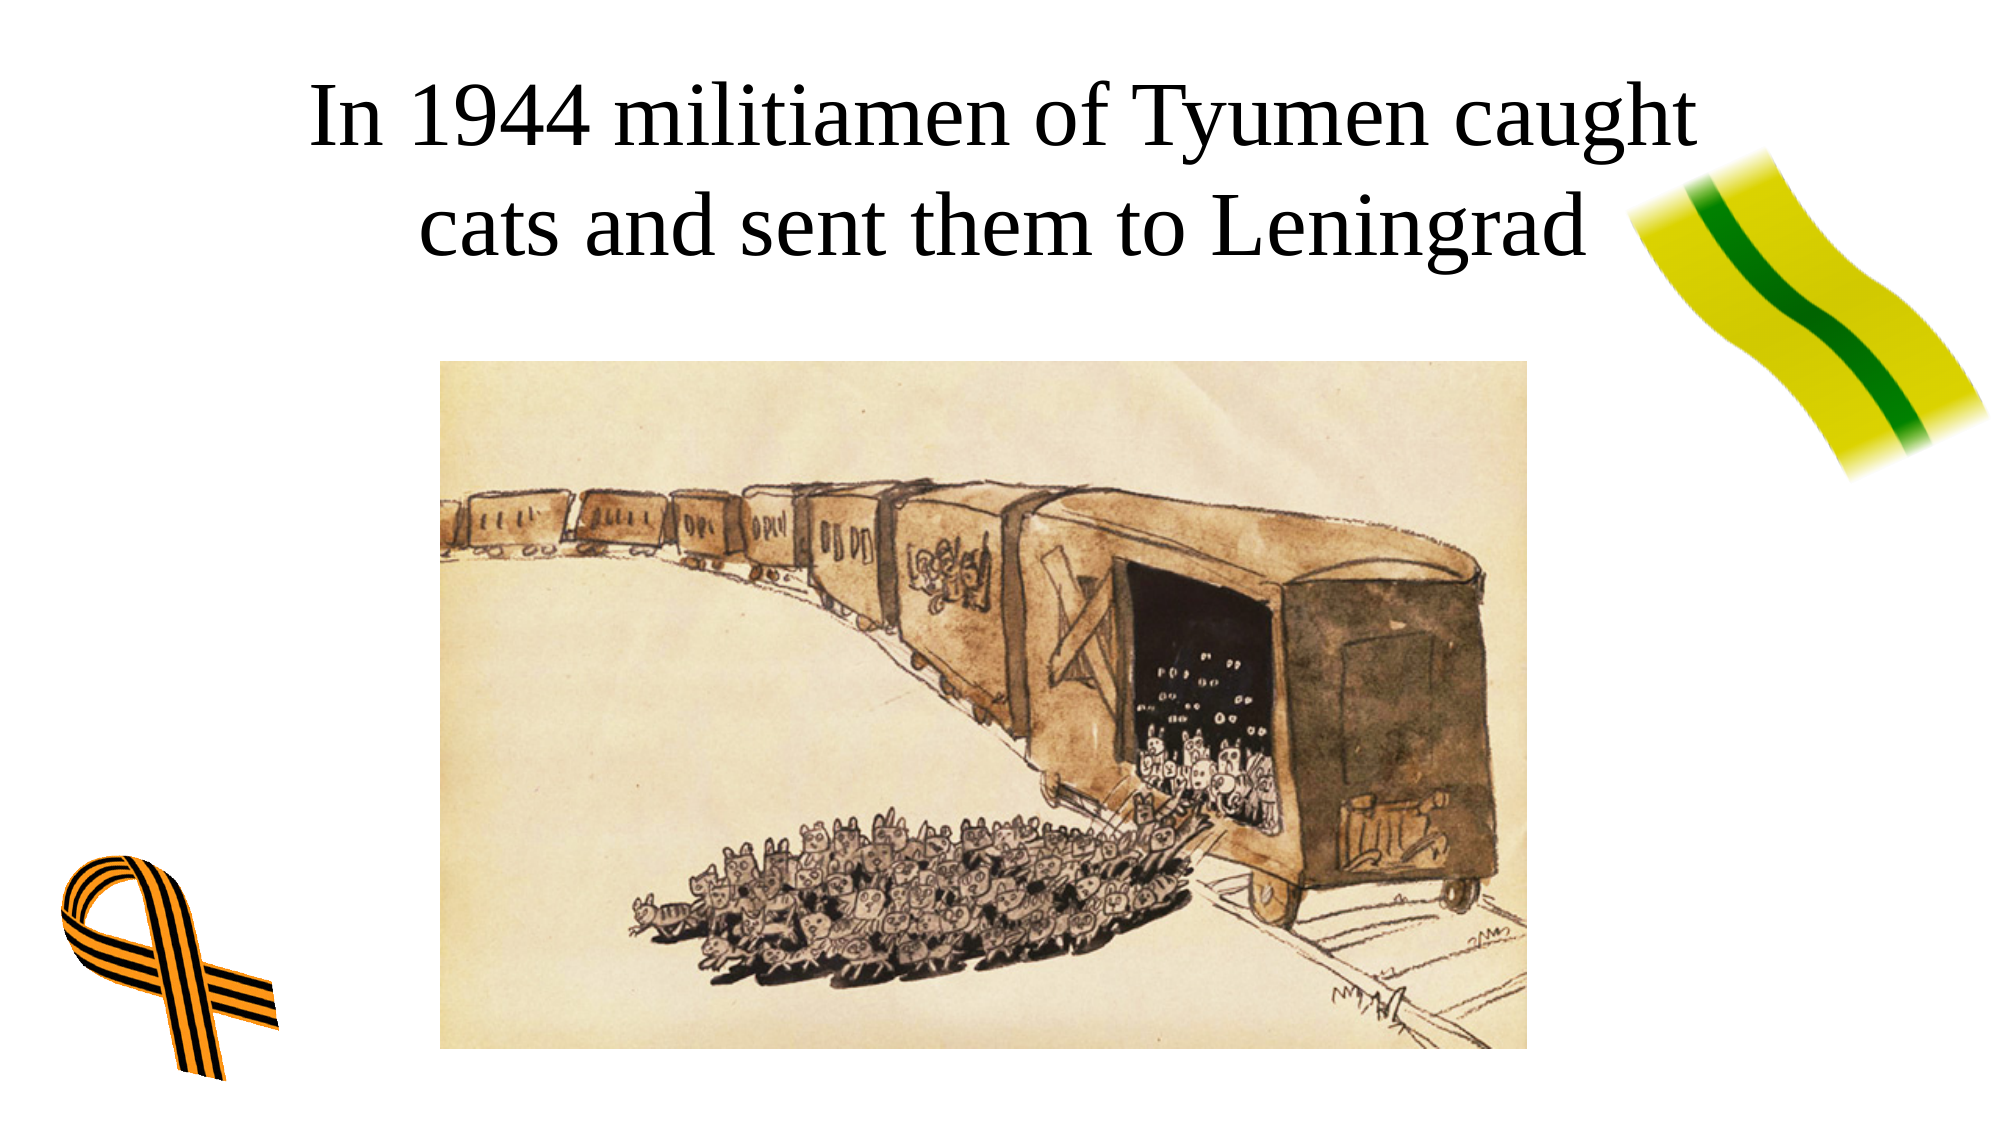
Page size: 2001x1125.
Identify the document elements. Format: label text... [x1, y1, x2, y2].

picture [1617, 100, 1999, 530]
picture [51, 846, 286, 1084]
picture [440, 361, 1527, 1049]
text_box In 1944 militiamen of Tyumen caught cats and sent them to Leningrad [224, 46, 1784, 282]
